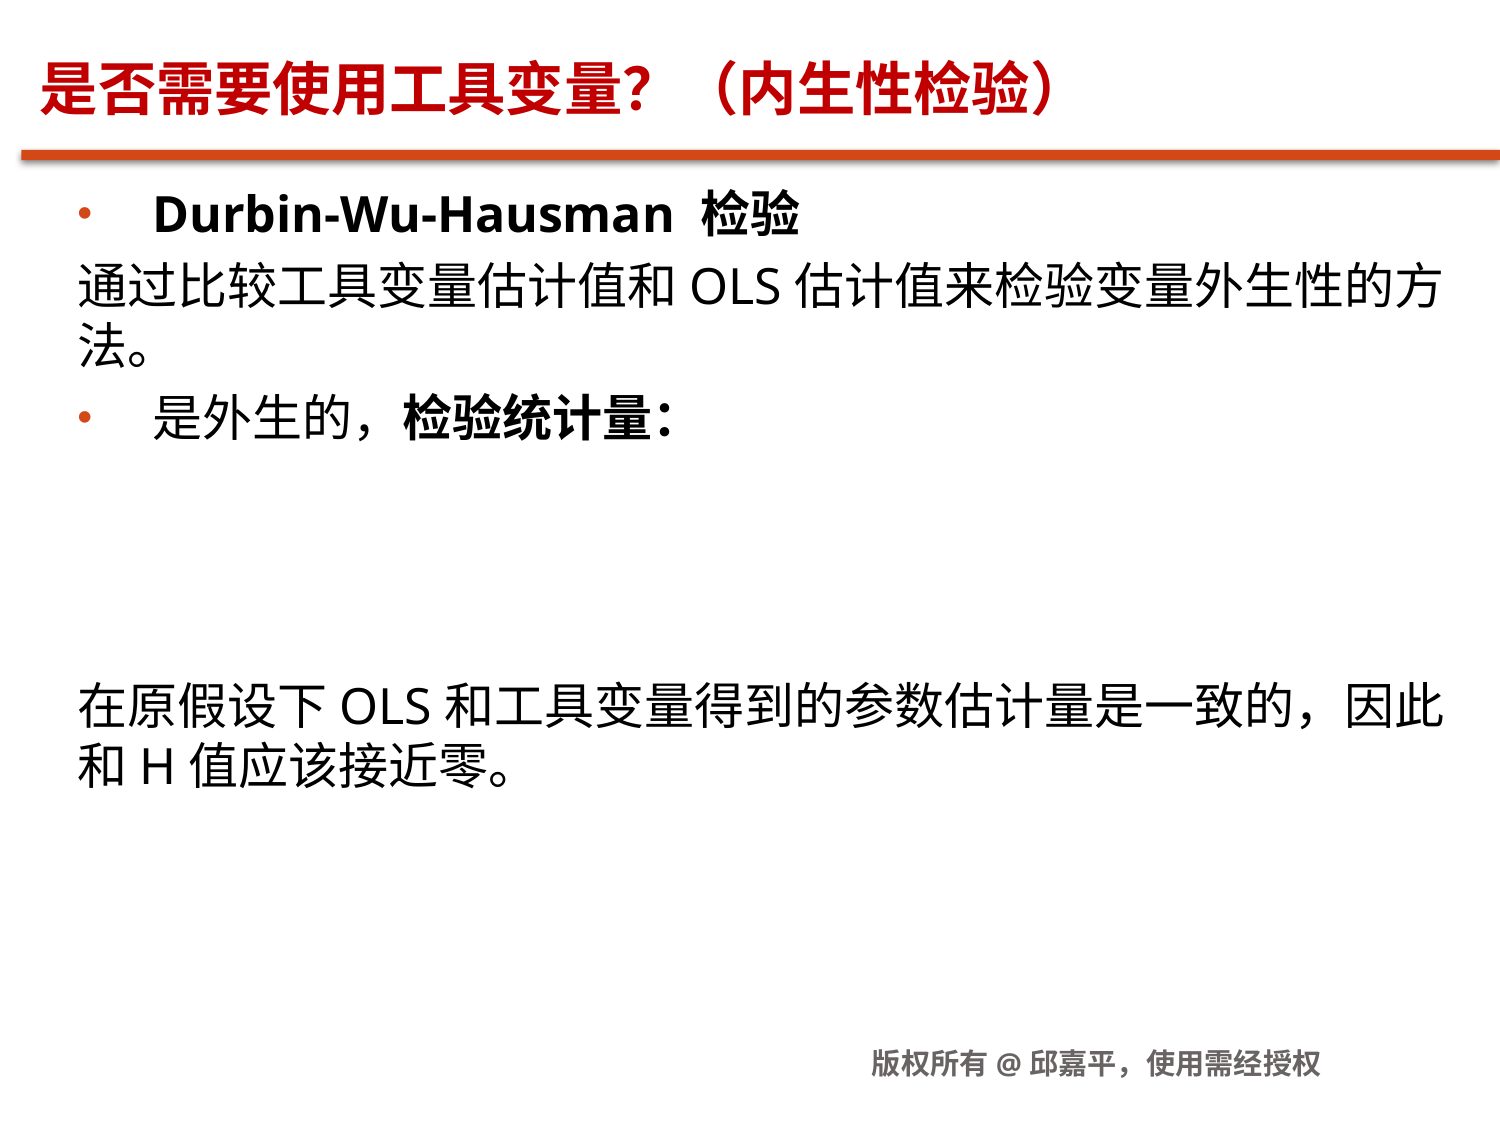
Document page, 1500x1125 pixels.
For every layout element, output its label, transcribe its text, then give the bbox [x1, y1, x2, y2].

footer 版权所有@邱嘉平，使用需经授权 [690, 1025, 1500, 1100]
title 是否需要使用工具变量？（内生性检验） [24, 50, 1450, 138]
